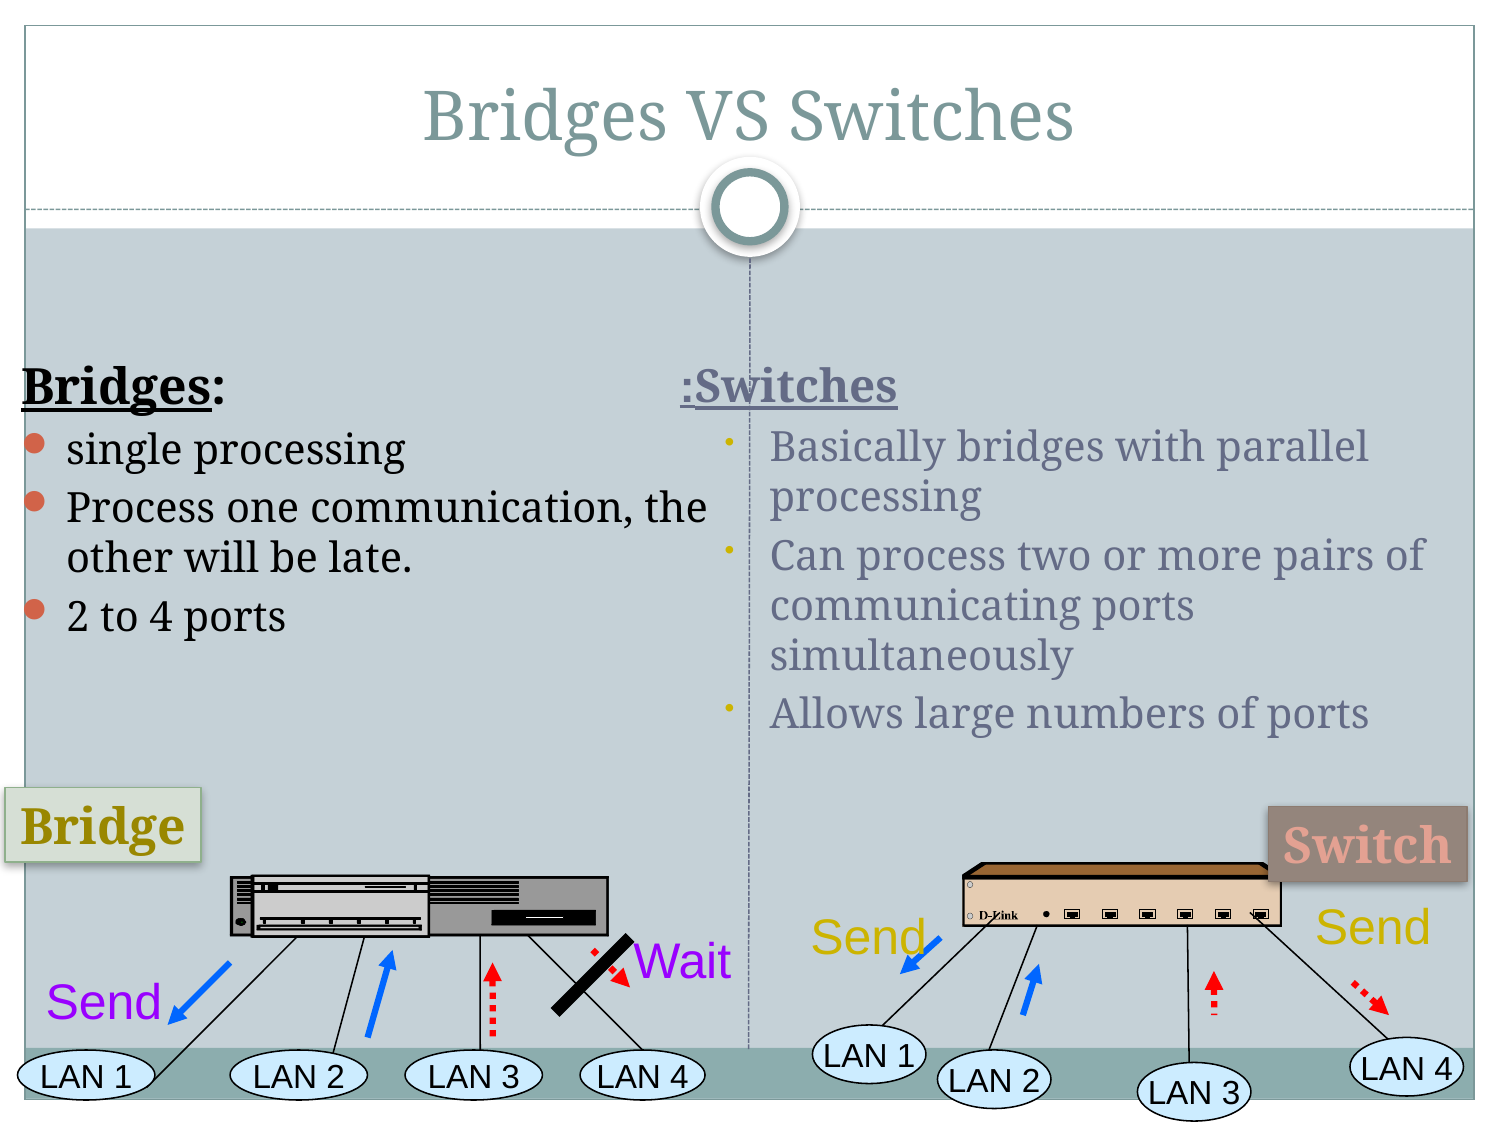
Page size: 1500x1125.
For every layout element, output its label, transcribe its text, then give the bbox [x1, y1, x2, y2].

text_box [486, 962, 499, 976]
list Bridges: single processing Process one communication, the other will be late. 2 to 4 ports [6, 346, 728, 835]
text_box LAN 3 [405, 1050, 543, 1101]
picture [962, 862, 1283, 927]
text_box [367, 949, 396, 1038]
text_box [229, 874, 609, 938]
text_box Send [30, 962, 177, 1038]
text_box [177, 962, 231, 1022]
text_box LAN 4 [580, 1050, 706, 1101]
text_box [1207, 971, 1221, 984]
text_box LAN 1 [17, 1050, 155, 1101]
text_box LAN 3 [1137, 1062, 1251, 1122]
text_box LAN 2 [937, 1049, 1052, 1109]
text_box Wait [618, 921, 747, 996]
text_box Send [795, 897, 942, 973]
text_box [1022, 963, 1042, 1016]
text_box Send [1300, 891, 1447, 963]
list Switches: Basically bridges with parallel processing Can process two or more pairs of communicating ports simultaneously Allows large numbers of ports [664, 349, 1500, 850]
text_box LAN 4 [1349, 1037, 1464, 1097]
text_box LAN 2 [230, 1050, 368, 1101]
title Bridges VS Switches [49, 37, 1450, 162]
text_box [606, 963, 631, 988]
text_box [1348, 978, 1389, 1016]
text_box LAN 1 [812, 1024, 926, 1084]
text_box Bridge [4, 787, 202, 863]
text_box Switch [1268, 806, 1468, 882]
